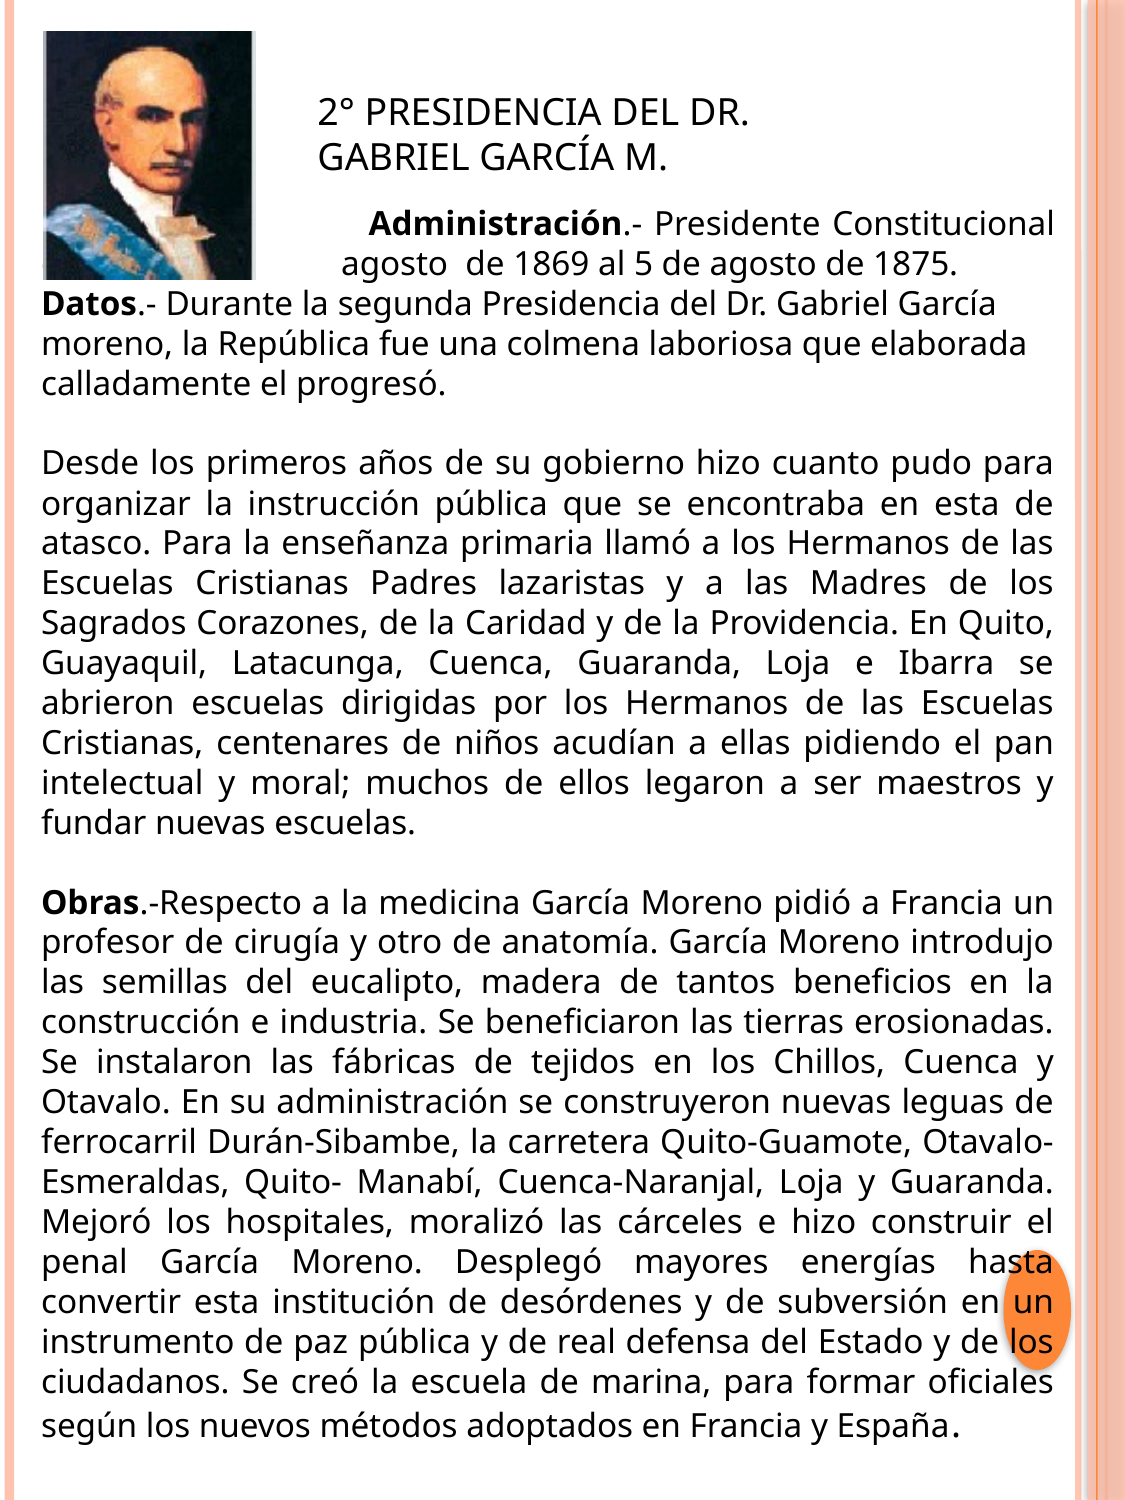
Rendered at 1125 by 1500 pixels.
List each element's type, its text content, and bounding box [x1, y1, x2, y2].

picture [43, 30, 256, 280]
text_box 2° PRESIDENCIA DEL DR. GABRIEL GARCÍA M. [302, 80, 866, 185]
text_box Administración.- Presidente Constitucional del 10 de agosto de 1869 al 5 de agosto de 1875. Datos.- Durante la segunda Presidencia del Dr. Gabriel García moreno, la República fue una colmena laboriosa que elaborada calladamente el progresó. Desde los primeros años de su gobierno hizo cuanto pudo para organizar la instrucción pública que se encontraba en esta de atasco. Para la enseñanza primaria llamó a los Hermanos de las Escuelas Cristianas Padres lazaristas y a las Madres de los Sagrados Corazones, de la Caridad y de la Providencia. En Quito, Guayaquil, Latacunga, Cuenca, Guaranda, Loja e Ibarra se abrieron escuelas dirigidas por los Hermanos de las Escuelas Cristianas, centenares de niños acudían a ellas pidiendo el pan intelectual y moral; muchos de ellos legaron a ser maestros y fundar nuevas escuelas. Obras.-Respecto a la medicina García Moreno pidió a Francia un profesor de cirugía y otro de anatomía. García Moreno introdujo las semillas del eucalipto, madera de tantos beneficios en la construcción e industria. Se beneficiaron las tierras erosionadas. Se instalaron las fábricas de tejidos en los Chillos, Cuenca y Otavalo. En su administración se construyeron nuevas leguas de ferrocarril Durán-Sibambe, la carretera Quito-Guamote, Otavalo-Esmeraldas, Quito- Manabí, Cuenca-Naranjal, Loja y Guaranda. Mejoró los hospitales, moralizó las cárceles e hizo construir el penal García Moreno. Desplegó mayores energías hasta convertir esta institución de desórdenes y de subversión en un instrumento de paz pública y de real defensa del Estado y de los ciudadanos. Se creó la escuela de marina, para formar oficiales según los nuevos métodos adoptados en Francia y España. [26, 194, 1071, 1453]
